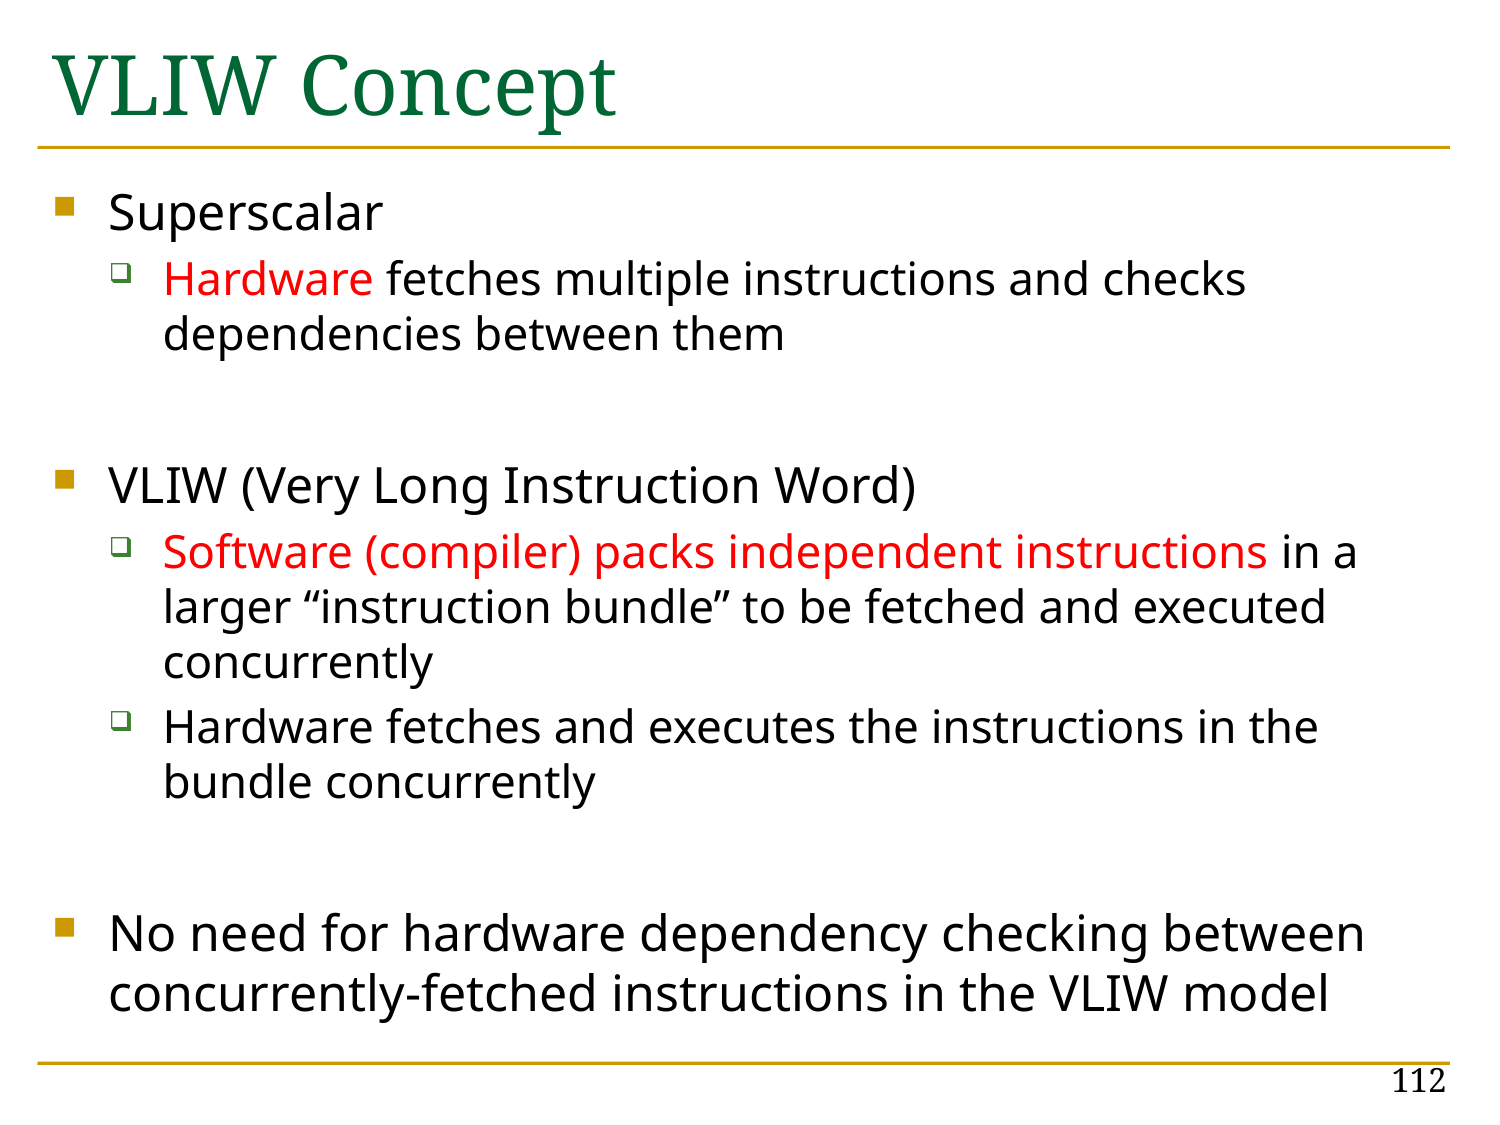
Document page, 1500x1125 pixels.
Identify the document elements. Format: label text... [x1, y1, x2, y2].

title VLIW Concept [37, 24, 1450, 172]
list Superscalar Hardware fetches multiple instructions and checks dependencies between them VLIW (Very Long Instruction Word) Software (compiler) packs independent instructions in a larger “instruction bundle” to be fetched and executed concurrently Hardware fetches and executes the instructions in the bundle concurrently No need for hardware dependency checking between concurrently-fetched instructions in the VLIW model [37, 172, 1450, 1025]
slide_number 112 [1111, 1036, 1462, 1112]
